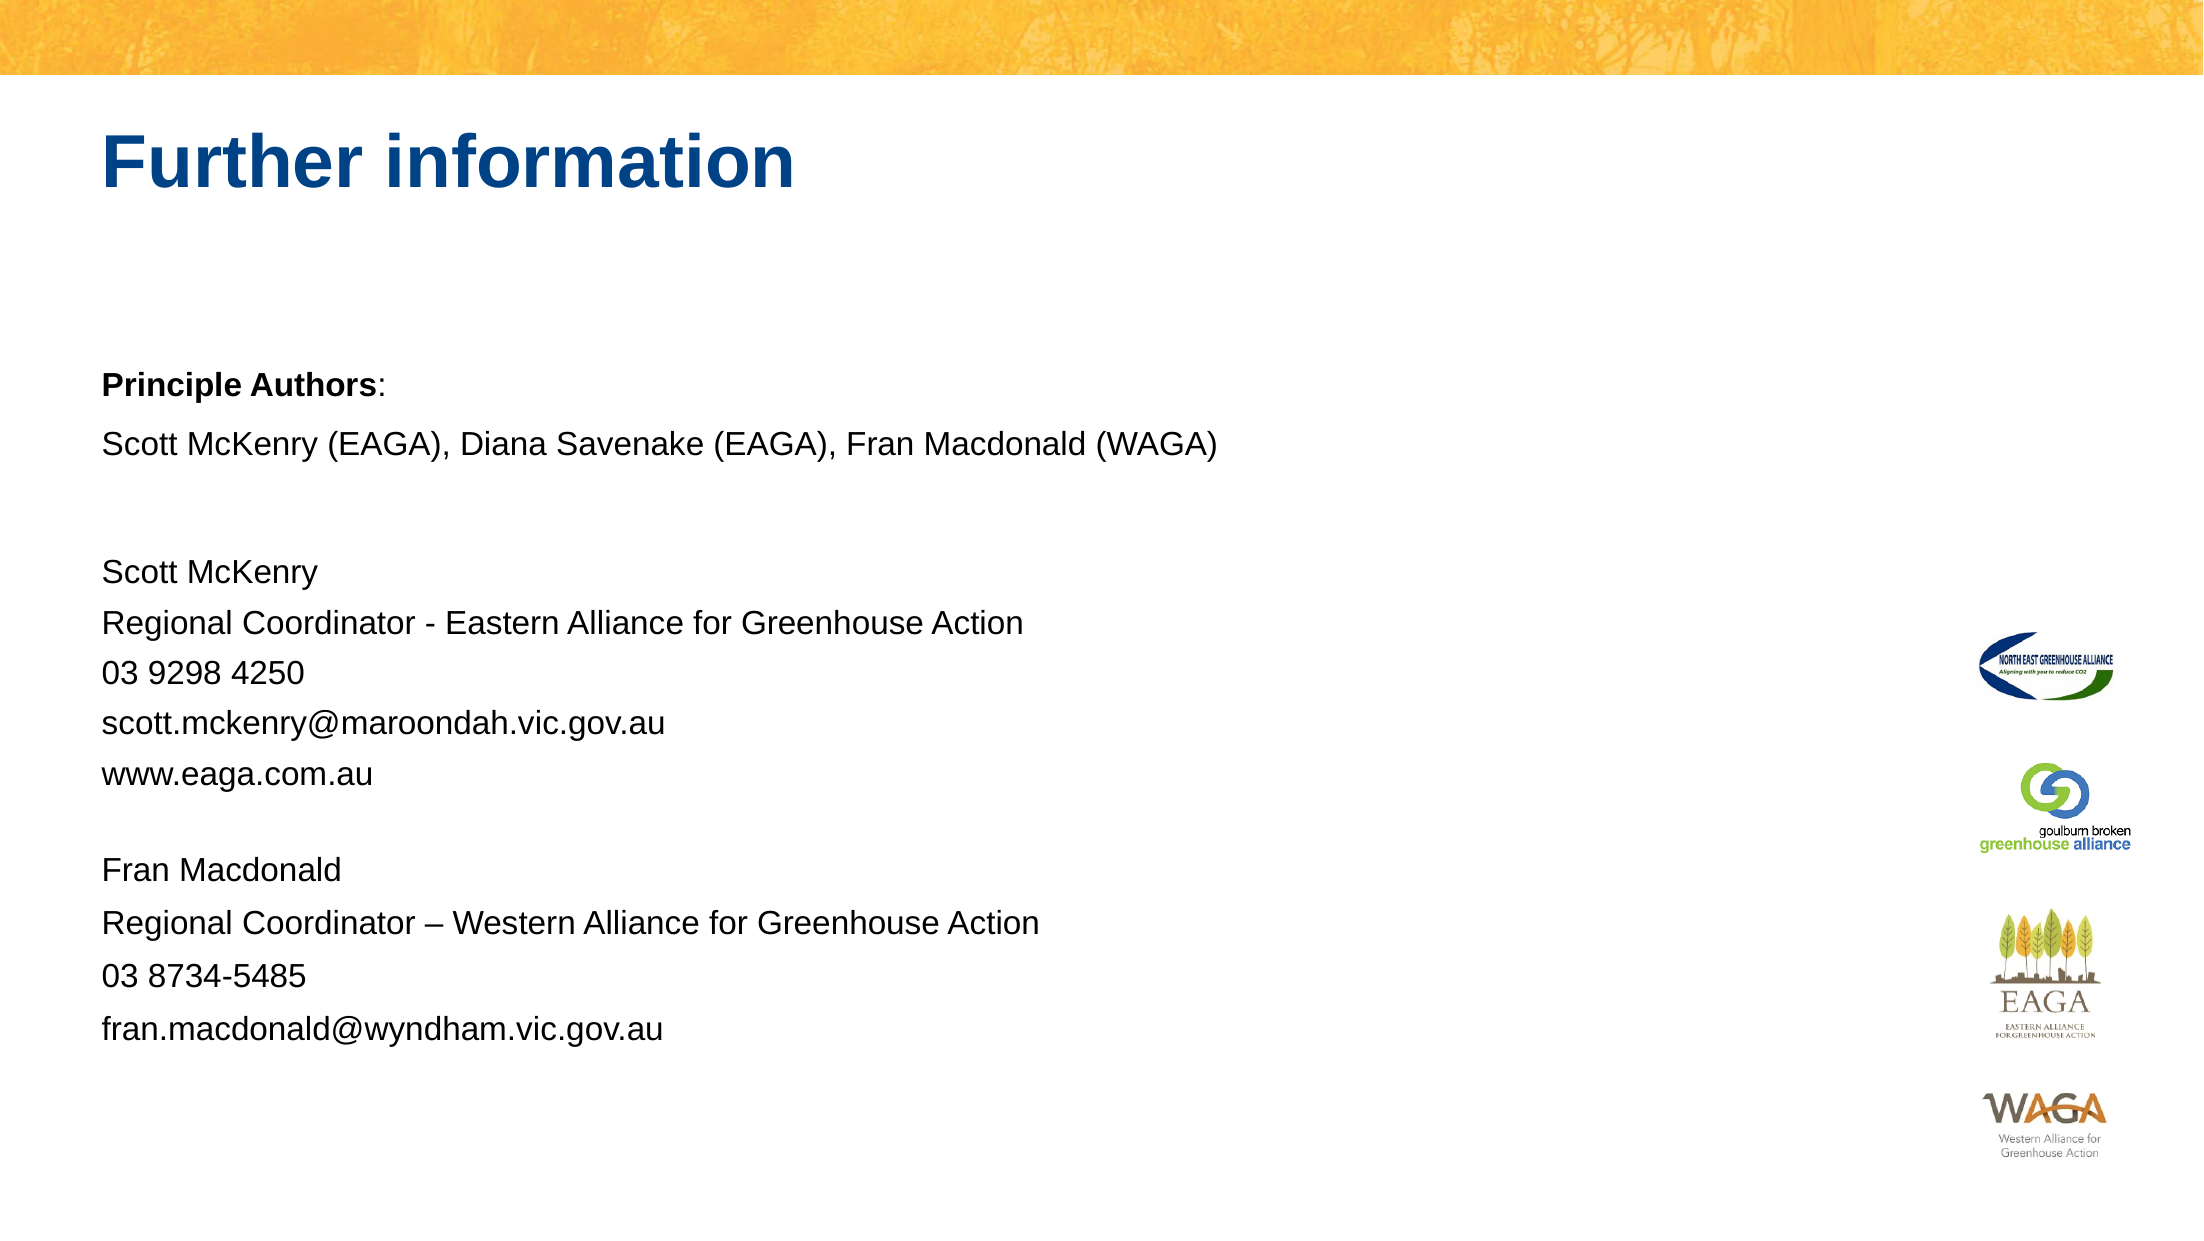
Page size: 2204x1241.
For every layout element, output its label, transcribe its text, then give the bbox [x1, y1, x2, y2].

picture [1986, 906, 2104, 1041]
title Further information [81, 92, 2039, 222]
picture [1968, 1076, 2129, 1172]
picture [1975, 760, 2137, 855]
picture [0, 0, 2204, 75]
picture [1977, 628, 2115, 703]
list Principle Authors: Scott McKenry (EAGA), Diana Savenake (EAGA), Fran Macdonald (WAGA) Scott McKenry Regional Coordinator - Eastern Alliance for Greenhouse Action 03 9298 4250 scott.mckenry@maroondah.vic.gov.au www.eaga.com.au Fran Macdonald Regional Coordinator – Western Alliance for Greenhouse Action 03 8734-5485 fran.macdonald@wyndham.vic.gov.au [81, 352, 2039, 1078]
